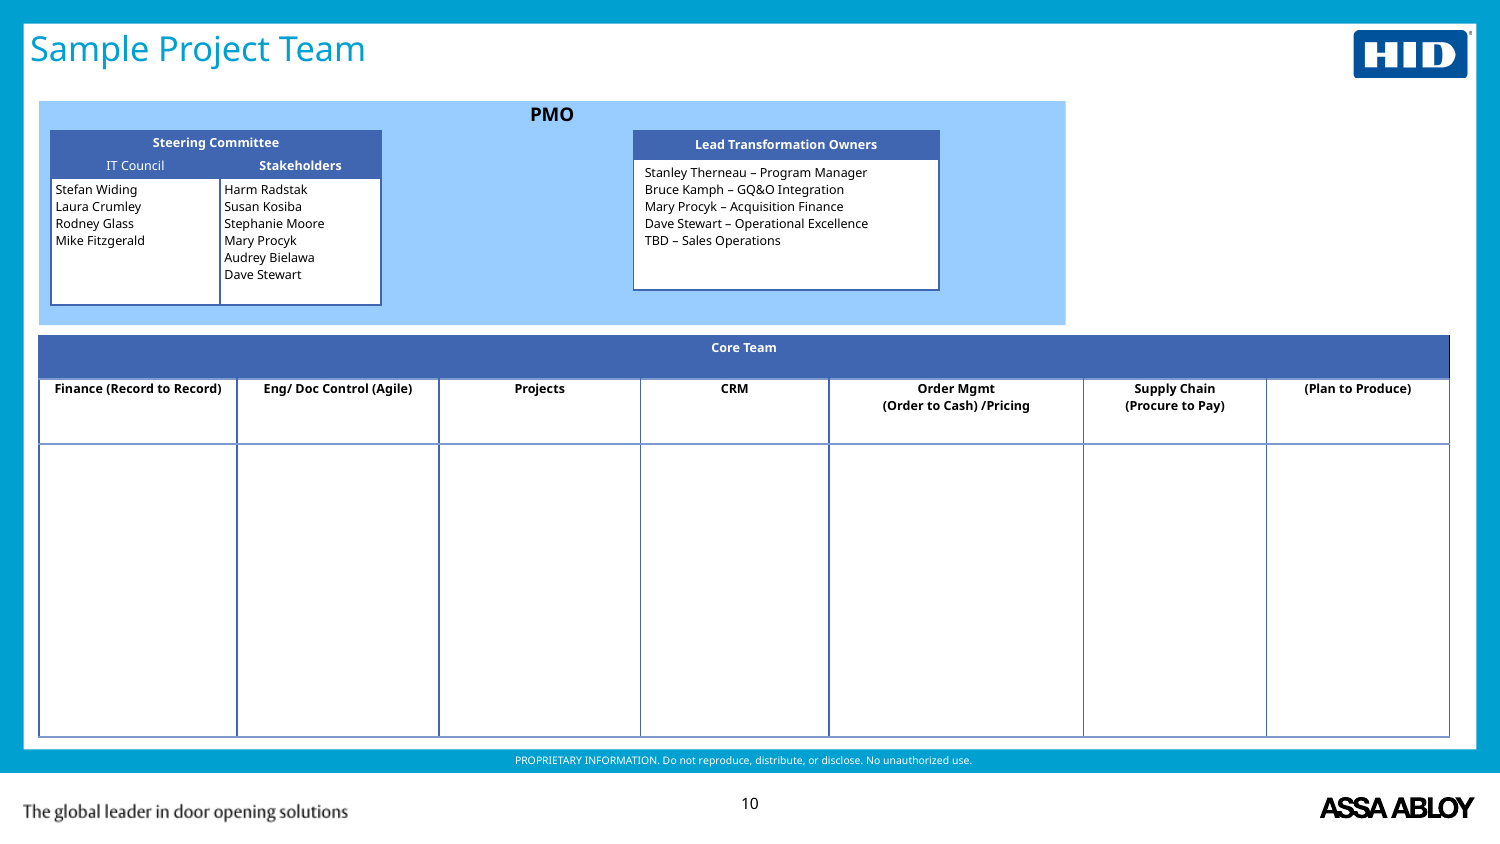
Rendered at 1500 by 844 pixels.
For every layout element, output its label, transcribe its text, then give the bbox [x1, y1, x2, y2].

table_cell Stanley Therneau – Program Manager Bruce Kamph – GQ&O Integration Mary Procyk – Acquisition Finance Dave Stewart – Operational Excellence TBD – Sales Operations [634, 160, 938, 289]
text_box PMO [39, 101, 1066, 326]
table_cell Stefan Widing Laura Crumley Rodney Glass Mike Fitzgerald [52, 179, 219, 304]
table_cell IT Council [52, 155, 219, 177]
table_cell (Plan to Produce) [1267, 380, 1449, 443]
table_header Core Team [40, 337, 1449, 378]
text_box 10 [706, 790, 794, 820]
table_cell CRM [641, 380, 828, 443]
table_cell Eng/ Doc Control (Agile) [238, 380, 438, 443]
title Sample Project Team [30, 26, 1023, 69]
table_cell Supply Chain (Procure to Pay) [1084, 380, 1266, 443]
table_cell [641, 445, 828, 736]
table_cell [238, 445, 438, 736]
table_cell Finance (Record to Record) [40, 380, 236, 443]
table_cell Stakeholders [221, 155, 380, 177]
table_cell [40, 445, 236, 736]
table_cell Projects [440, 380, 640, 443]
table_cell Harm Radstak Susan Kosiba Stephanie Moore Mary Procyk Audrey Bielawa Dave Stewart [221, 179, 380, 304]
table_cell [440, 445, 640, 736]
table_header Steering Committee [52, 131, 380, 153]
table_cell [1084, 445, 1266, 736]
picture [22, 802, 350, 824]
table_header Lead Transformation Owners [634, 131, 938, 158]
table_cell Order Mgmt (Order to Cash) /Pricing [830, 380, 1083, 443]
table_cell [830, 445, 1083, 736]
table_cell [1267, 445, 1449, 736]
